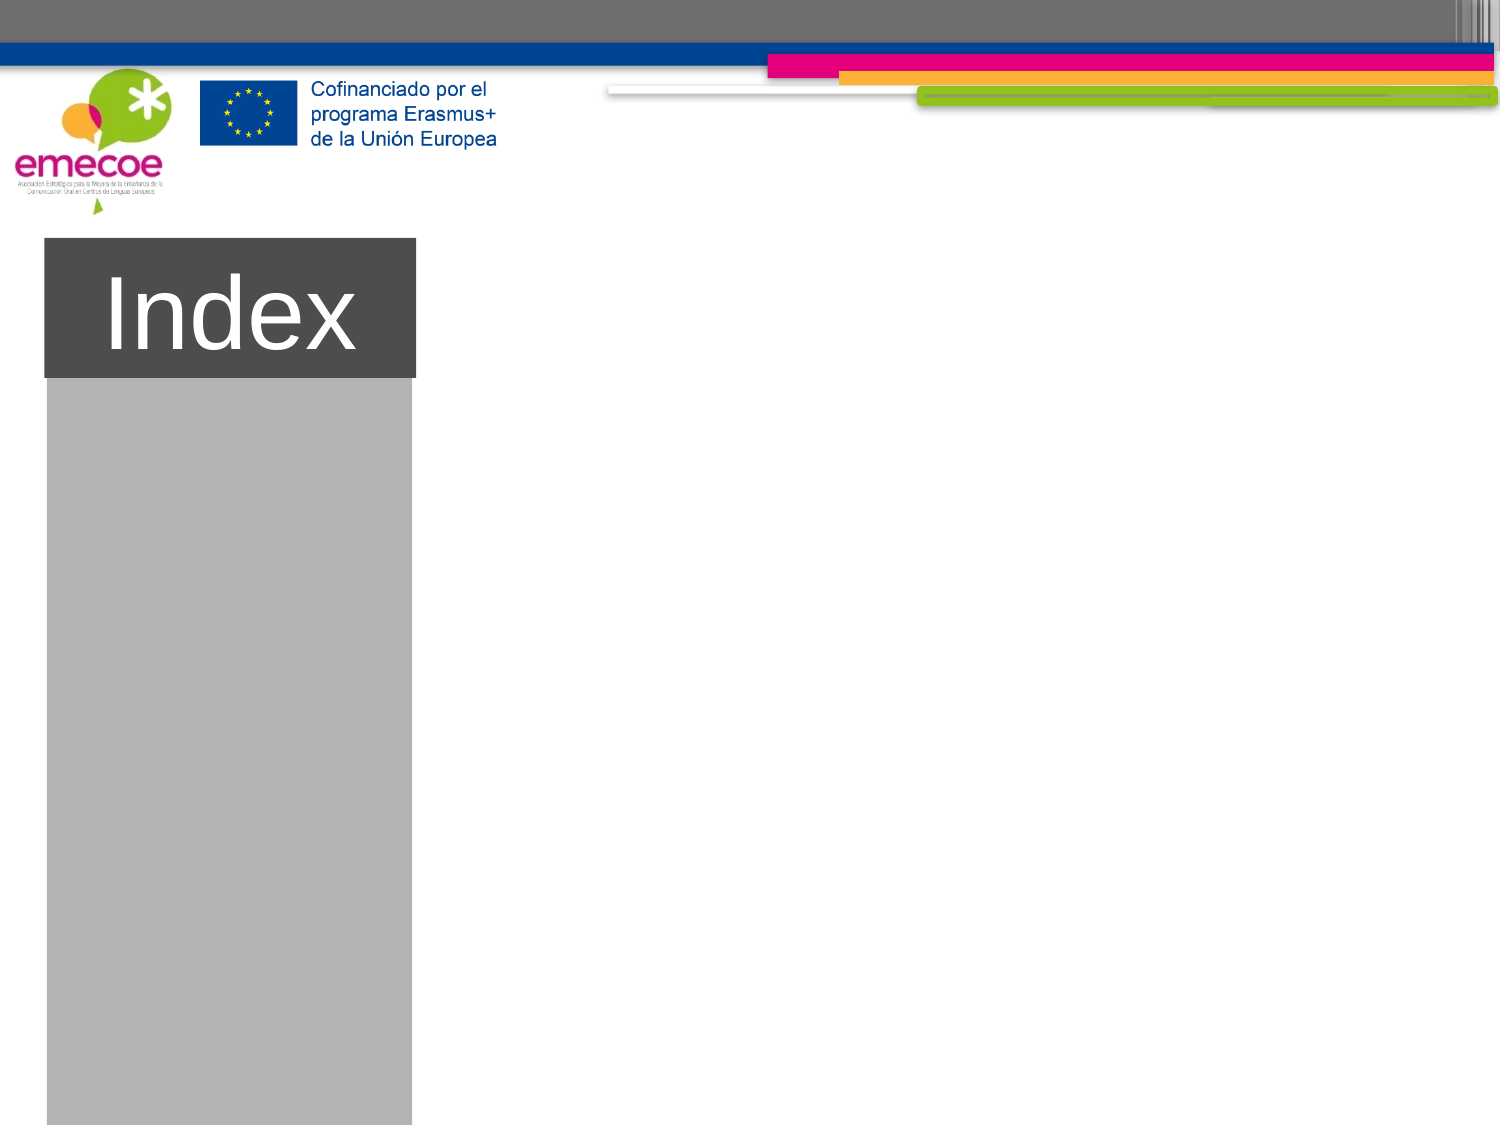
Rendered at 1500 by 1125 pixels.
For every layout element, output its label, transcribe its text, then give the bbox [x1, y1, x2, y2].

text_box Index [44, 237, 417, 378]
picture [200, 78, 502, 152]
picture [0, 66, 184, 217]
text_box [46, 378, 413, 1125]
